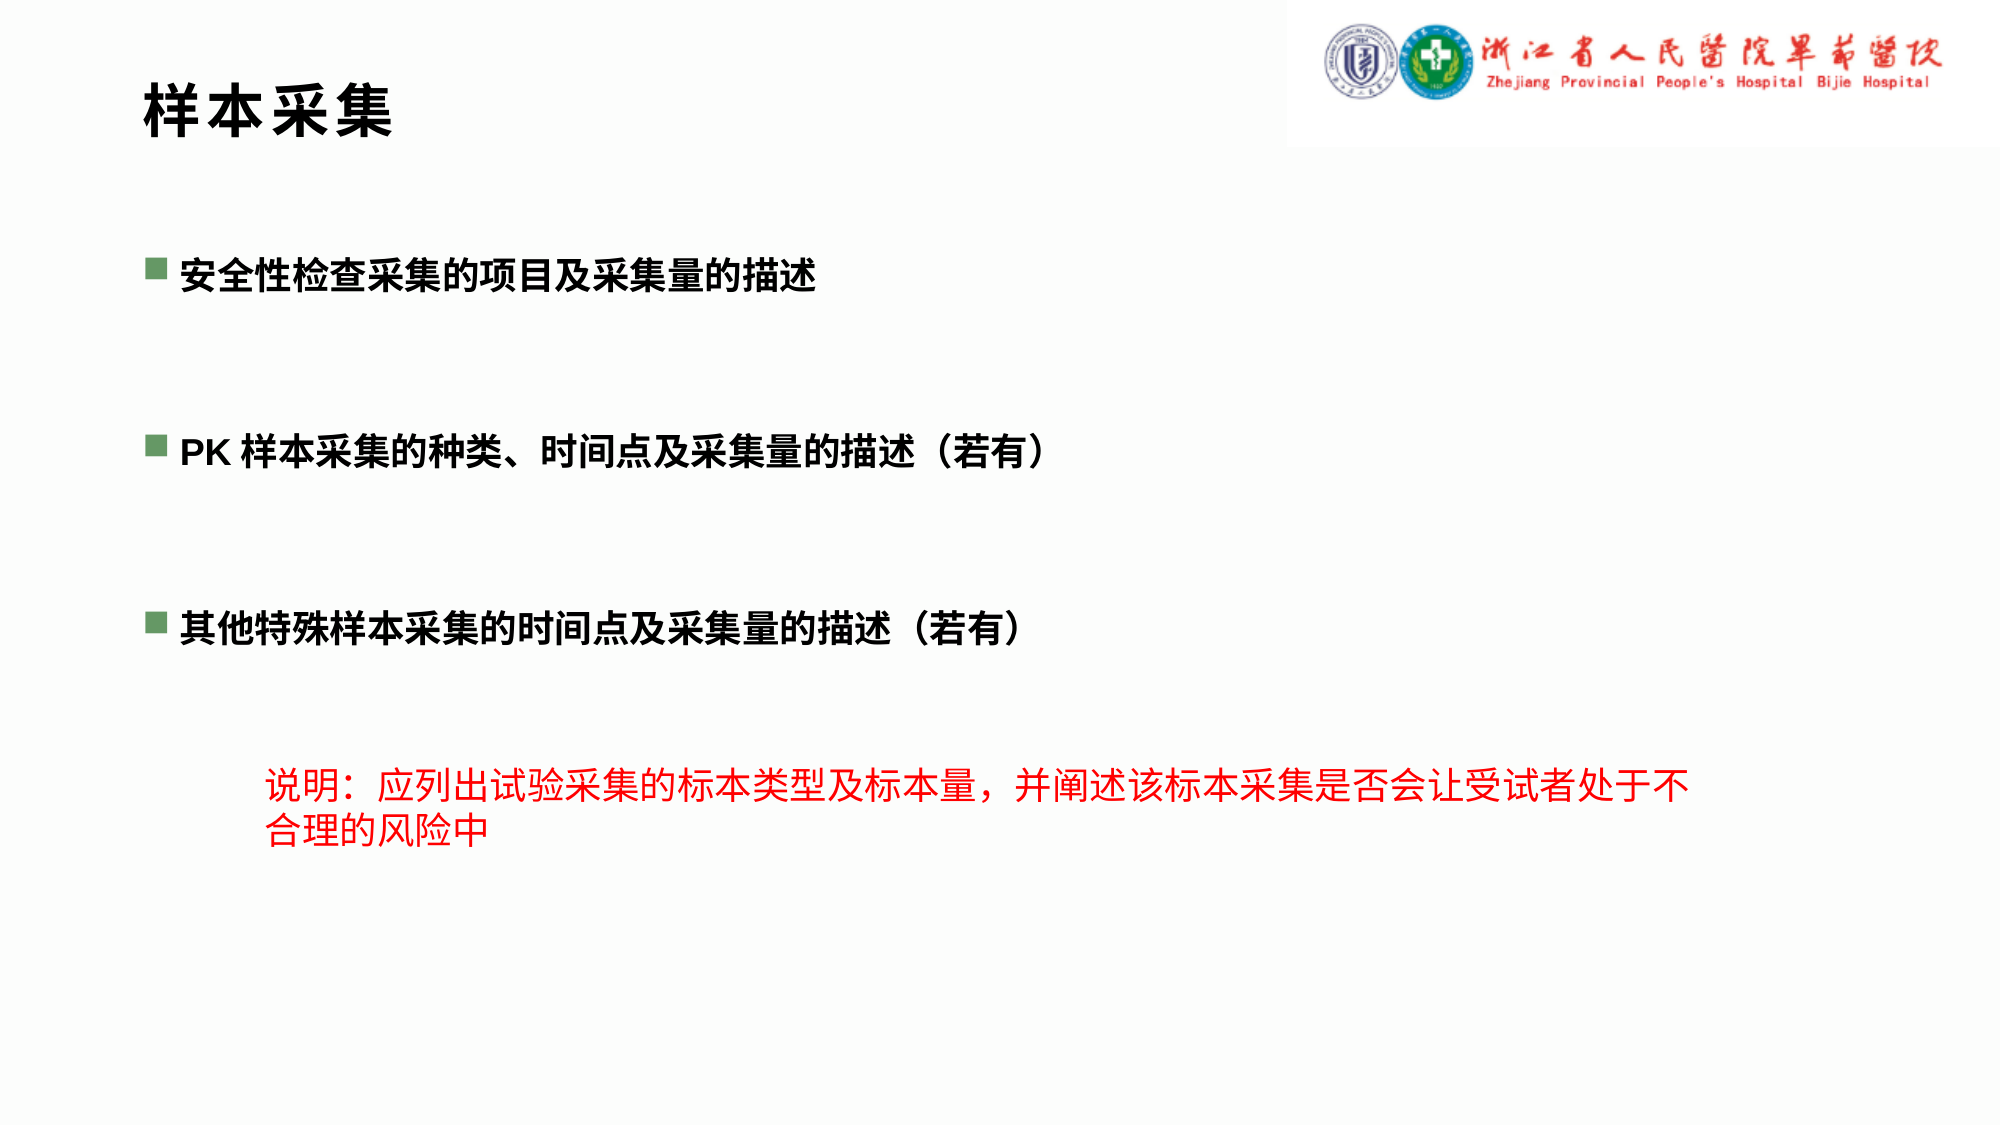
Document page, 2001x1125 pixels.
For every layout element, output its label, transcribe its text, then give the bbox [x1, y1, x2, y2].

text_box 样本采集 [127, 32, 689, 186]
text_box 安全性检查采集的项目及采集量的描述 PK样本采集的种类、时间点及采集量的描述（若有） 其他特殊样本采集的时间点及采集量的描述（若有） [127, 221, 1847, 736]
picture [1287, 0, 2000, 147]
text_box 说明：应列出试验采集的标本类型及标本量，并阐述该标本采集是否会让受试者处于不合理的风险中 [249, 754, 1706, 860]
